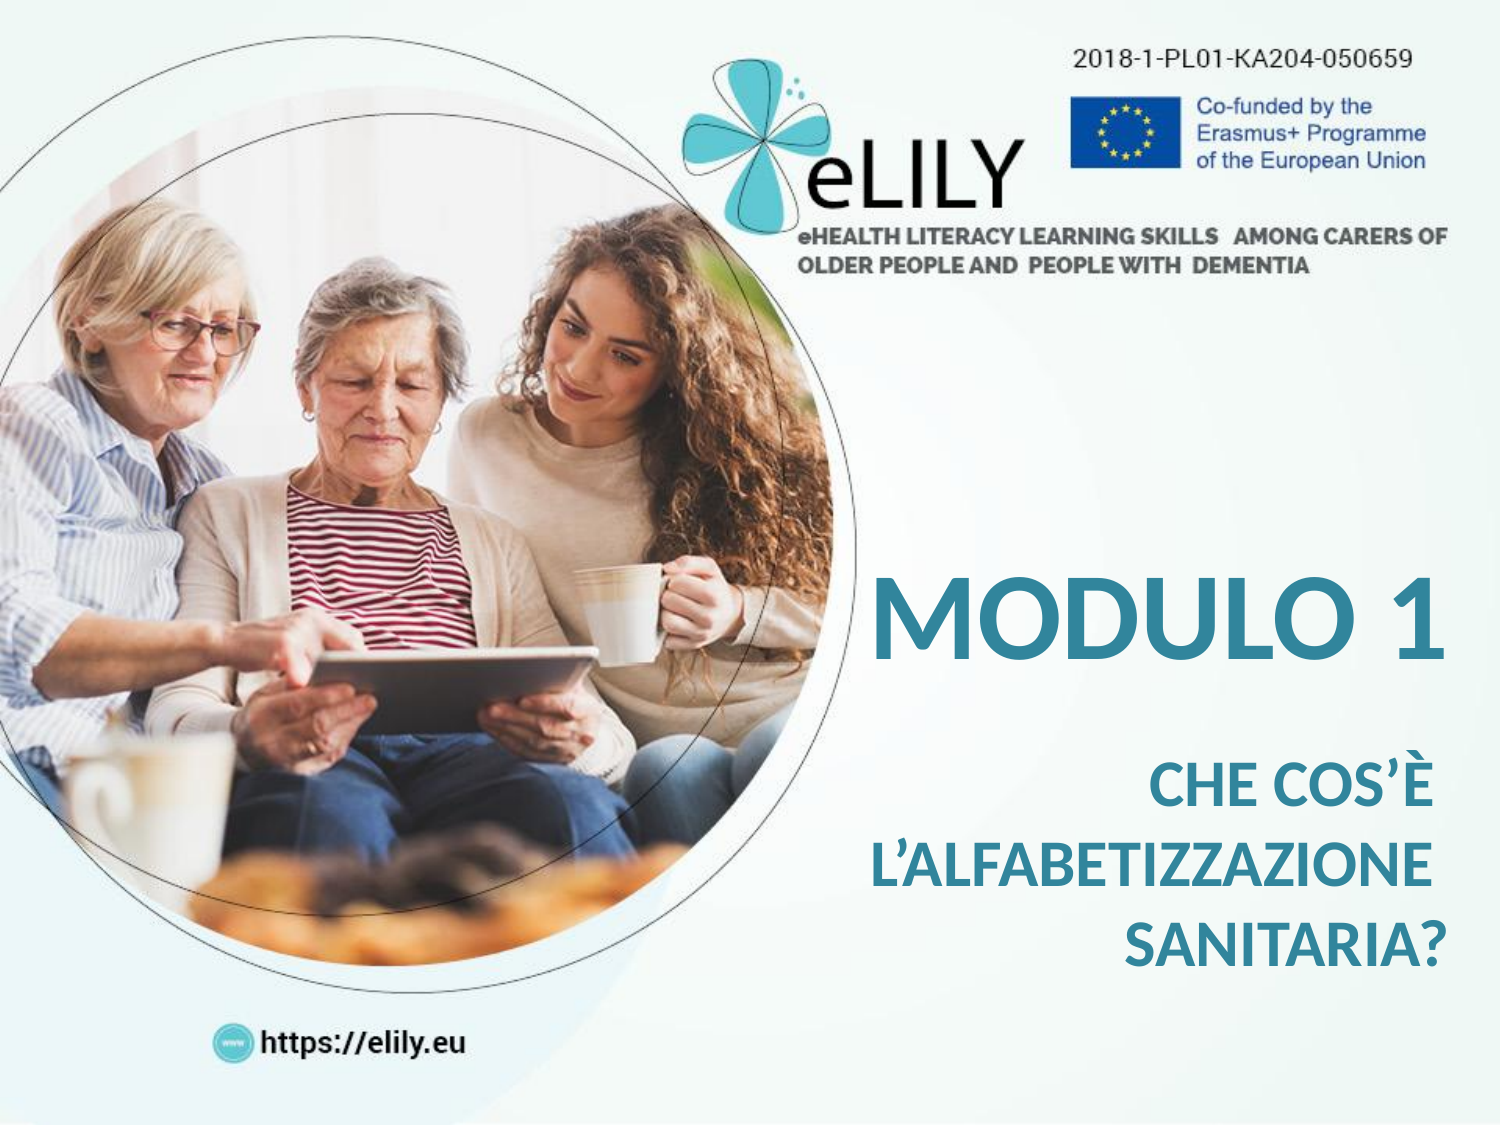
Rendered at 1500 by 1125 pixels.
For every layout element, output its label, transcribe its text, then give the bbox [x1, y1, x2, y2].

text_box CHE COS’è L’ALFABETIZZAZIONE SANITARIA? [854, 731, 1465, 987]
picture [0, 0, 1500, 1125]
text_box MODULO 1 [853, 527, 1464, 693]
